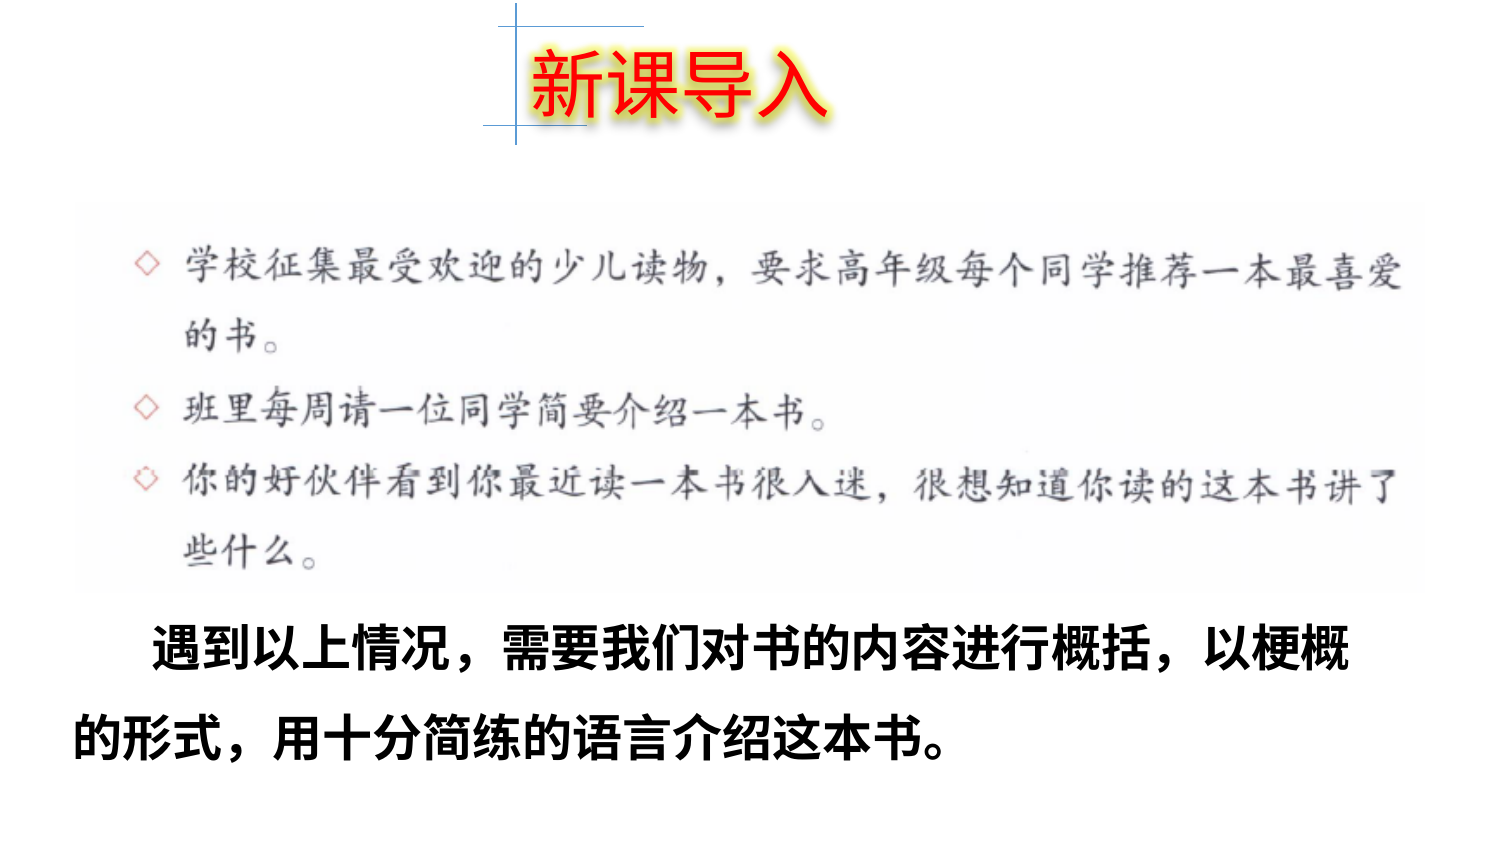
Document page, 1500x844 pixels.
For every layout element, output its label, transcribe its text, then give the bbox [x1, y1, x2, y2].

text_box 遇到以上情况，需要我们对书的内容进行概括，以梗概的形式，用十分简练的语言介绍这本书。 [57, 578, 1394, 774]
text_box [482, 2, 645, 146]
picture [75, 202, 1425, 593]
text_box 新课导入 [645, 29, 932, 135]
